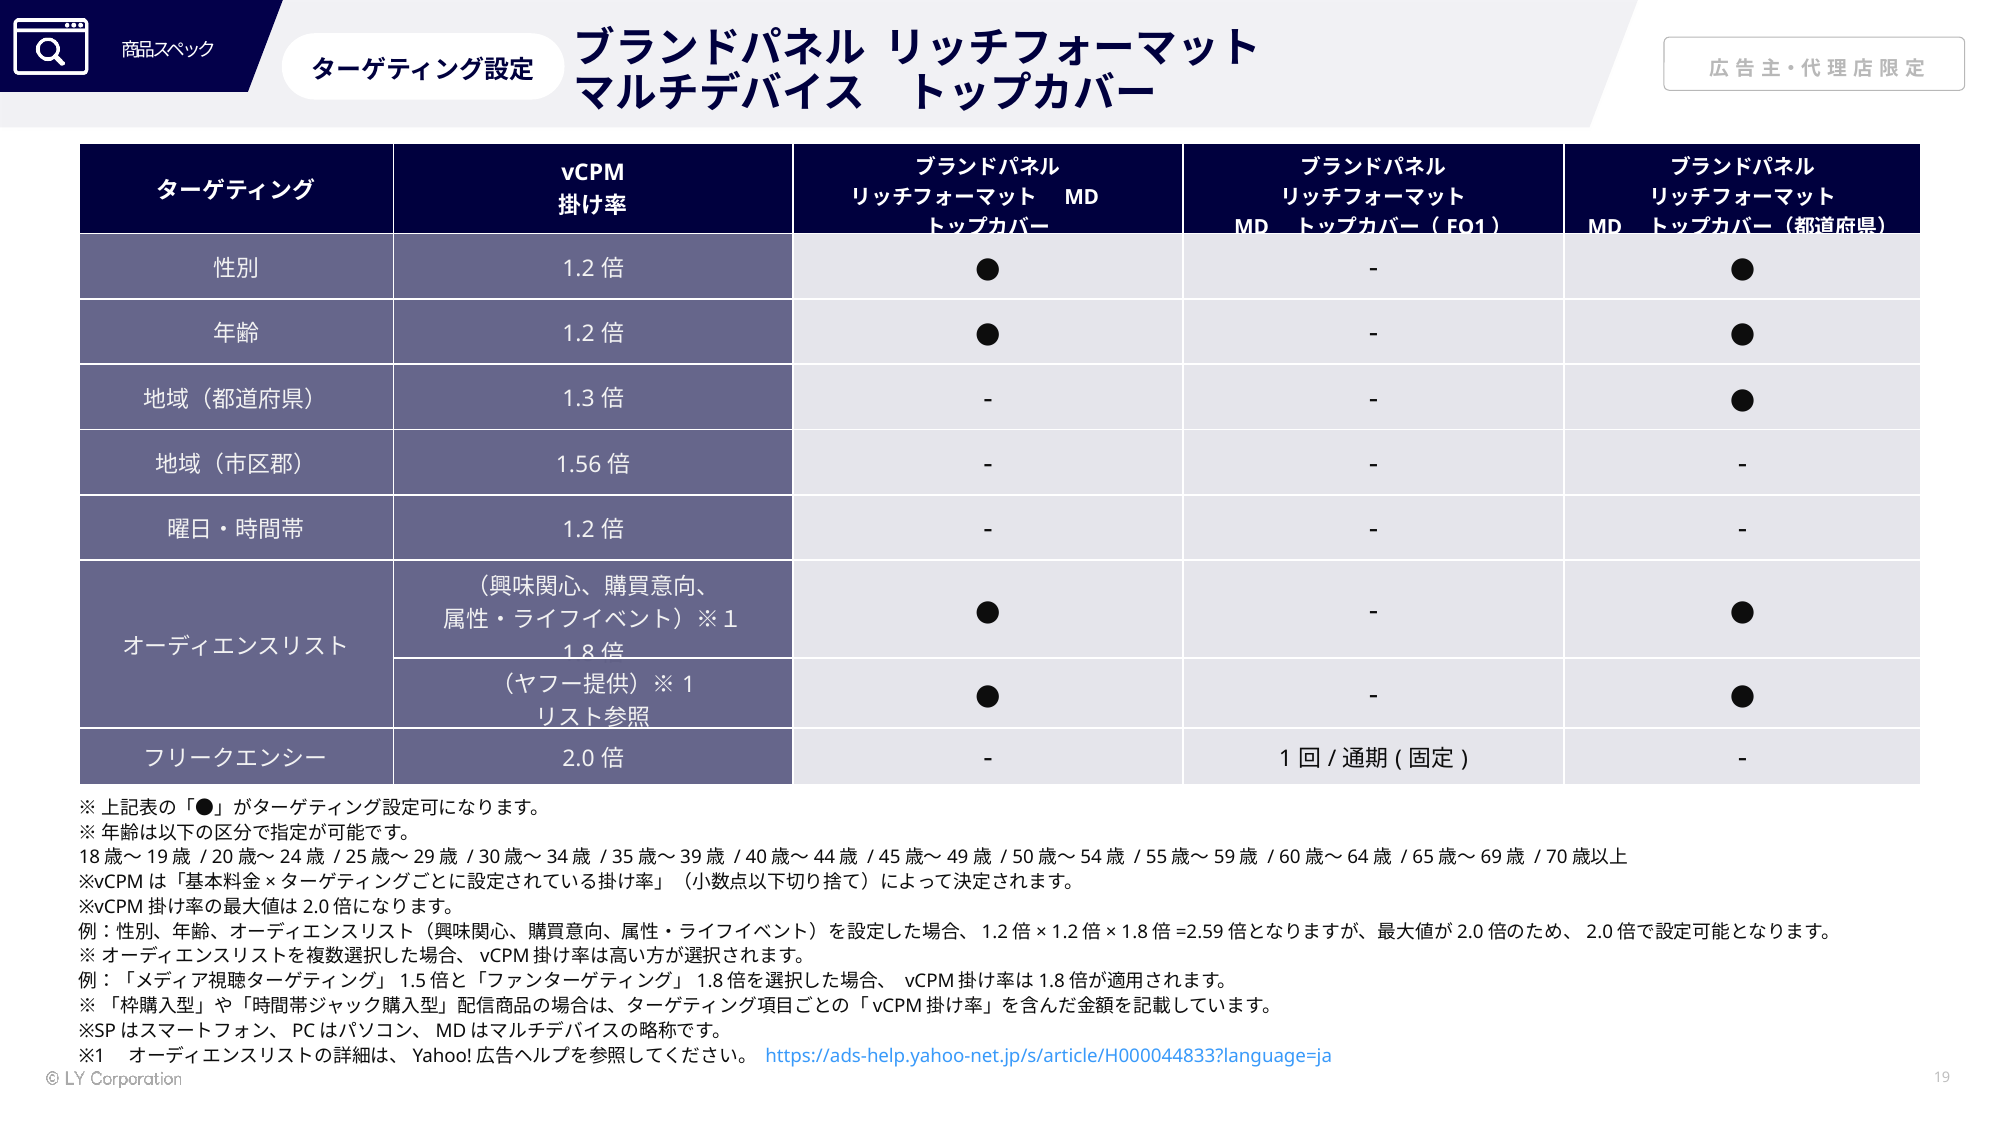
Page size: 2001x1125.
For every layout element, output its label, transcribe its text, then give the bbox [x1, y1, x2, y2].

table_header vCPM 掛け率 [394, 144, 792, 233]
table_cell - [1184, 365, 1563, 429]
table_cell オーディエンスリスト [80, 561, 393, 727]
table_cell ● [794, 659, 1182, 727]
table_cell 1.2倍 [394, 496, 792, 559]
table_cell ● [1565, 234, 1920, 298]
table_cell ● [1565, 561, 1920, 657]
table_cell フリークエンシー [80, 729, 393, 784]
table_cell ● [794, 234, 1182, 298]
table_cell - [1184, 561, 1563, 657]
table_cell - [1184, 300, 1563, 363]
table_cell 2.0倍 [394, 729, 792, 784]
list 商品スペック [97, 13, 240, 81]
table_header ブランドパネル リッチフォーマット MD トップカバー（FQ1） [1184, 144, 1563, 233]
table_cell - [794, 430, 1182, 494]
table_header ブランドパネル リッチフォーマット MD トップカバー（都道府県） [1565, 144, 1920, 233]
table_cell 地域（都道府県） [80, 365, 393, 429]
table_cell - [1184, 496, 1563, 559]
table_cell 1.2倍 [394, 300, 792, 363]
table_cell - [1184, 430, 1563, 494]
table_cell 1.56倍 [394, 430, 792, 494]
table_cell ● [1565, 365, 1920, 429]
table_cell ● [1565, 659, 1920, 727]
table_cell 1回/通期(固定) [1184, 729, 1563, 784]
table_header ブランドパネル リッチフォーマット MD トップカバー [794, 144, 1182, 233]
table_cell ● [794, 300, 1182, 363]
table_cell ● [1565, 300, 1920, 363]
table_cell - [794, 729, 1182, 784]
table_cell 年齢 [80, 300, 393, 363]
table_cell 1.2倍 [394, 234, 792, 298]
table_cell - [794, 365, 1182, 429]
picture [9, 5, 92, 87]
list ブランドパネル リッチフォーマット マルチデバイス トップカバー [573, 44, 1909, 100]
table_cell 地域（市区郡） [80, 430, 393, 494]
table_cell - [1565, 729, 1920, 784]
table_cell 性別 [80, 234, 393, 298]
table_cell 1.3倍 [394, 365, 792, 429]
text_box ※上記表の「●」がターゲティング設定可になります。 ※年齢は以下の区分で指定が可能です。 18歳～19歳 / 20歳～24歳 / 25歳～29歳 / 30歳～34歳 / 35歳～39歳 / 40歳～44歳 / 45歳～49歳 / 50歳～54歳 / 55歳～59歳 / 60歳～64歳 / 65歳～69歳 / 70歳以上 ※vCPMは「基本料金×ターゲティングごとに設定されている掛け率」（小数点以下切り捨て）によって決定されます。 ※vCPM掛け率の最大値は2.0倍になります。 例：性別、年齢、オーディエンスリスト（興味関心、購買意向、属性・ライフイベント）を設定した場合、1.2倍× 1.2倍× 1.8倍=2.59倍となりますが、最大値が2.0倍のため、2.0倍で設定可能となります。 ※オーディエンスリストを複数選択した場合、vCPM掛け率は高い方が選択されます。 例：「メディア視聴ターゲティング」1.5倍と「ファンターゲティング」1.8倍を選択した場合、 vCPM掛け率は1.8倍が適用されます。 ※「枠購入型」や「時間帯ジャック購入型」配信商品の場合は、ターゲティング項目ごとの「vCPM掛け率」を含んだ金額を記載しています。 ※SPはスマートフォン、PCはパソコン、MDはマルチデバイスの略称です。 ※1 オーディエンスリストの詳細は、Yahoo!広告ヘルプを参照してください。 https://ads-help.yahoo-net.jp/s/article/H000044833?language=ja [78, 786, 1922, 1077]
table_cell - [1565, 430, 1920, 494]
picture [46, 1071, 181, 1088]
table_cell 曜日・時間帯 [80, 496, 393, 559]
table_cell - [1184, 234, 1563, 298]
table_cell - [1565, 496, 1920, 559]
table_cell - [1184, 659, 1563, 727]
table_cell （ヤフー提供）※1 リスト参照 [394, 659, 792, 727]
table_cell ● [794, 561, 1182, 657]
table_header ターゲティング [80, 144, 393, 233]
text_box ターゲティング設定 [280, 32, 566, 101]
table_cell （興味関心、購買意向、 属性・ライフイベント）※１ 1.8倍 [394, 561, 792, 657]
table_cell - [794, 496, 1182, 559]
